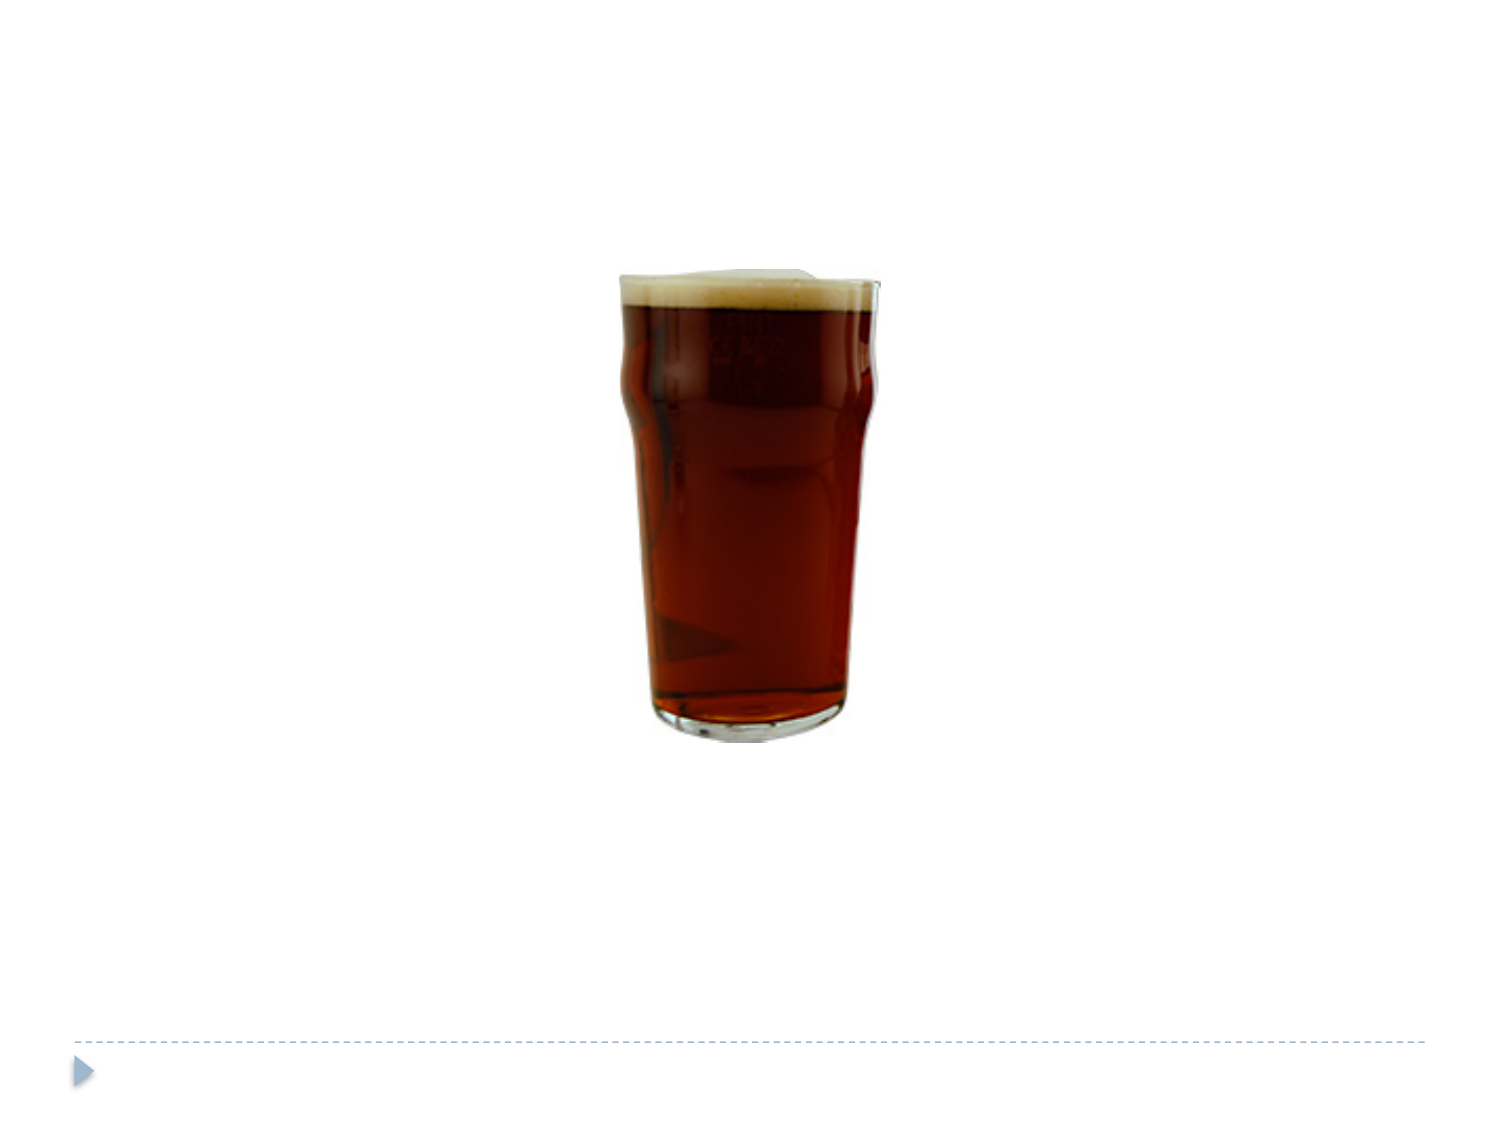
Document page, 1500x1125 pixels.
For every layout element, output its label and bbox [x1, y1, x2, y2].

picture [619, 269, 881, 743]
